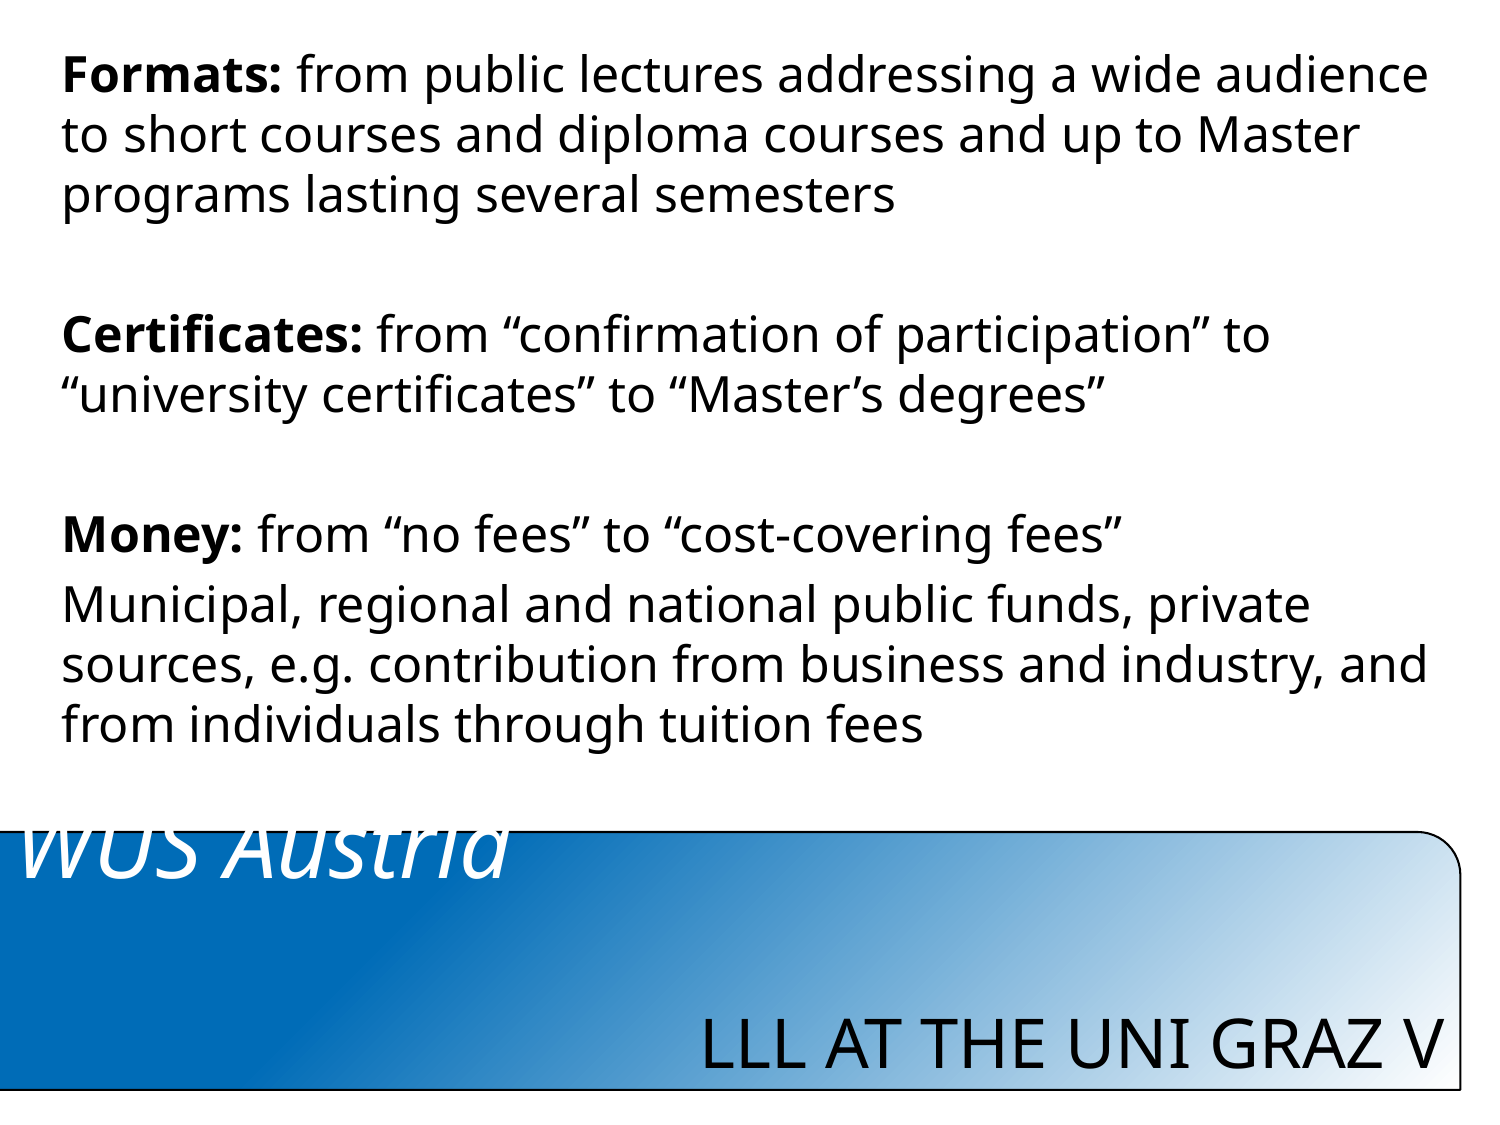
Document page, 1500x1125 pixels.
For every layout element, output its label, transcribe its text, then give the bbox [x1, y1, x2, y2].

list Formats: from public lectures addressing a wide audience to short courses and diploma courses and up to Master programs lasting several semesters Certificates: from “confirmation of participation” to “university certificates” to “Master’s degrees” Money: from “no fees” to “cost-covering fees” Municipal, regional and national public funds, private sources, e.g. contribution from business and industry, and from individuals through tuition fees [46, 34, 1466, 813]
title LLL AT THE UNI GRAZ V [338, 900, 1462, 1092]
